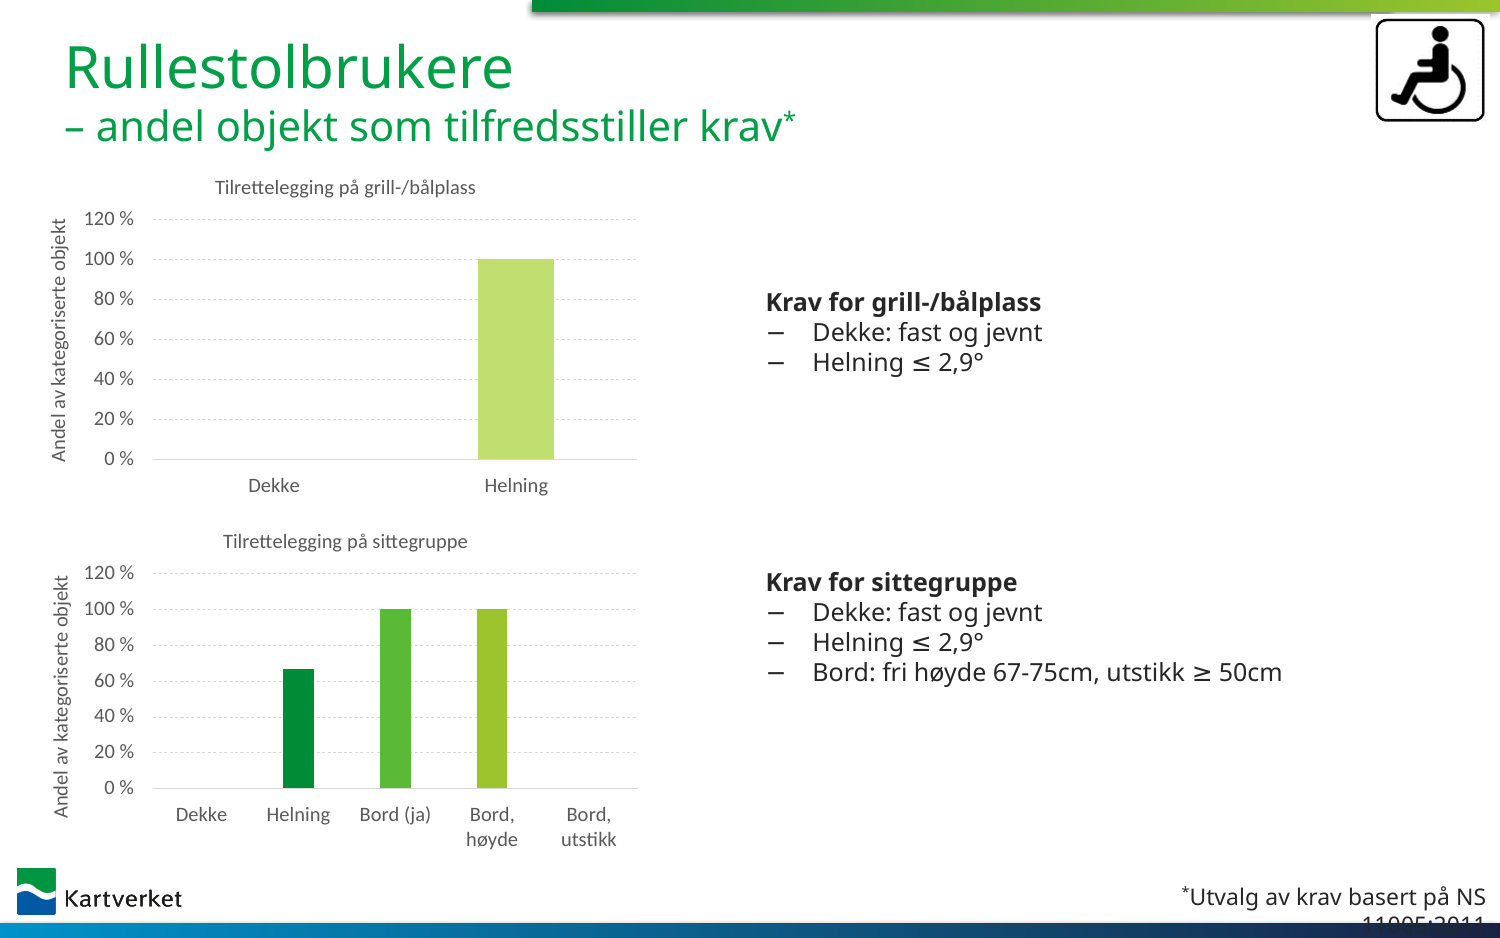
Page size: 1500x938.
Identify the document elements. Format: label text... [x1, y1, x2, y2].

text_box Krav for grill-/bålplass Dekke: fast og jevnt Helning ≤ 2,9° [750, 279, 1452, 384]
picture [41, 166, 650, 505]
text_box Krav for sittegruppe Dekke: fast og jevnt Helning ≤ 2,9° Bord: fri høyde 67-75cm, utstikk ≥ 50cm [750, 559, 1500, 694]
text_box *Utvalg av krav basert på NS 11005:2011 [1068, 873, 1500, 938]
picture [41, 520, 650, 859]
text_box Rullestolbrukere – andel objekt som tilfredsstiller krav* [49, 14, 1431, 158]
picture [1371, 13, 1491, 127]
